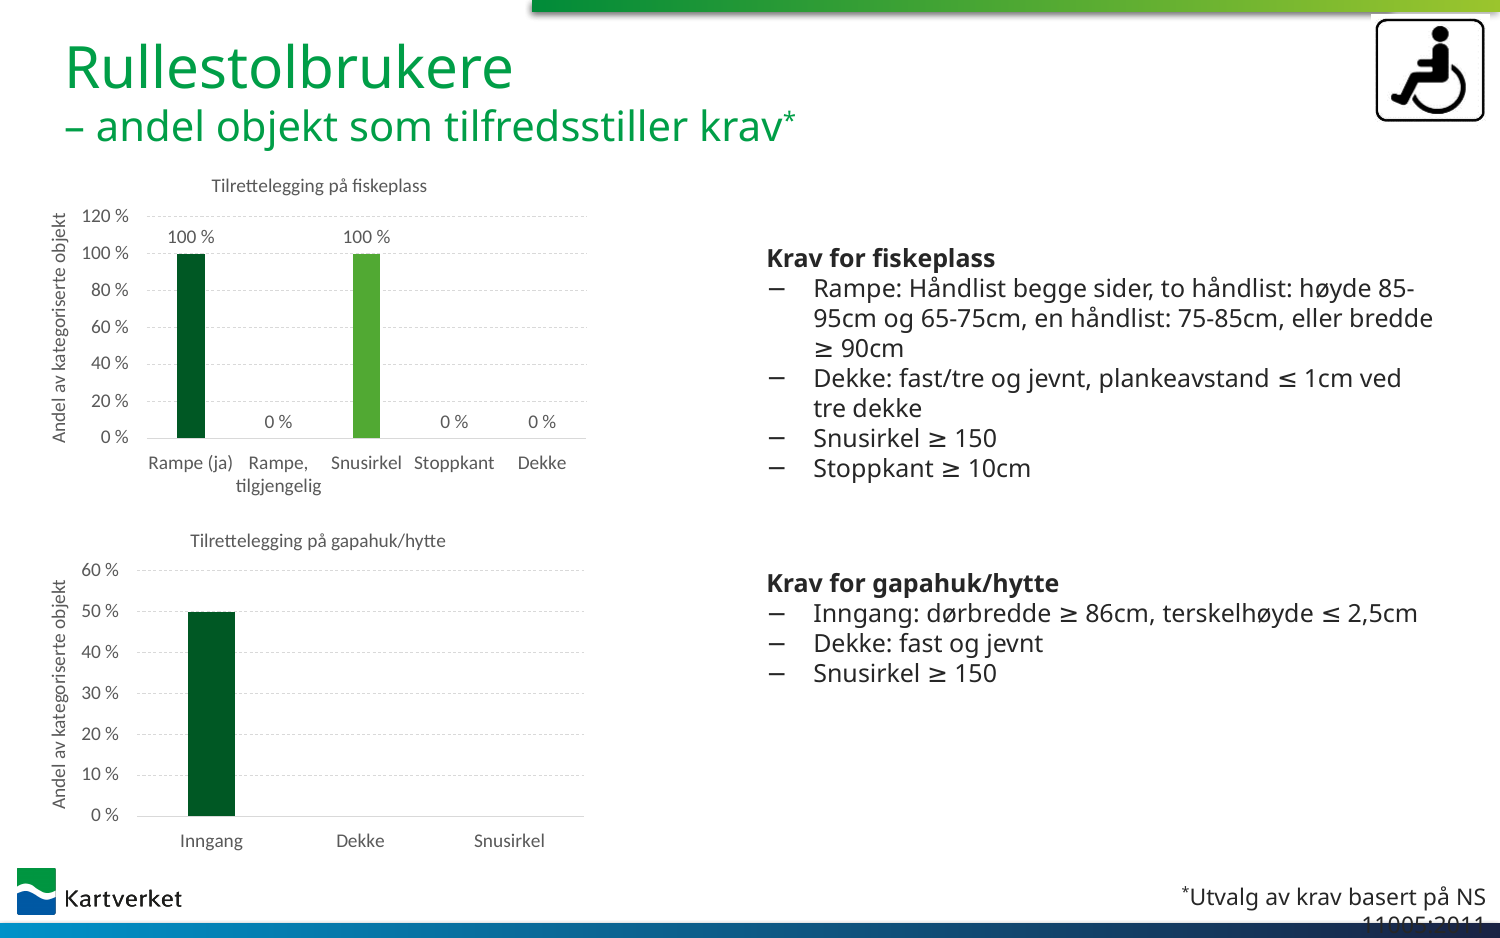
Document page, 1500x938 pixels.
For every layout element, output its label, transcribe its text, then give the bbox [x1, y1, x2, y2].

picture [1371, 13, 1491, 127]
picture [41, 520, 596, 859]
picture [41, 166, 598, 505]
text_box Krav for fiskeplass Rampe: Håndlist begge sider, to håndlist: høyde 85-95cm og 65-75cm, en håndlist: 75-85cm, eller bredde ≥ 90cm Dekke: fast/tre og jevnt, plankeavstand ≤ 1cm ved tre dekke Snusirkel ≥ 150 Stoppkant ≥ 10cm [751, 235, 1452, 490]
text_box Rullestolbrukere – andel objekt som tilfredsstiller krav* [49, 29, 1431, 158]
text_box *Utvalg av krav basert på NS 11005:2011 [1068, 873, 1500, 938]
text_box Krav for gapahuk/hytte Inngang: dørbredde ≥ 86cm, terskelhøyde ≤ 2,5cm Dekke: fast og jevnt Snusirkel ≥ 150 [751, 560, 1452, 695]
